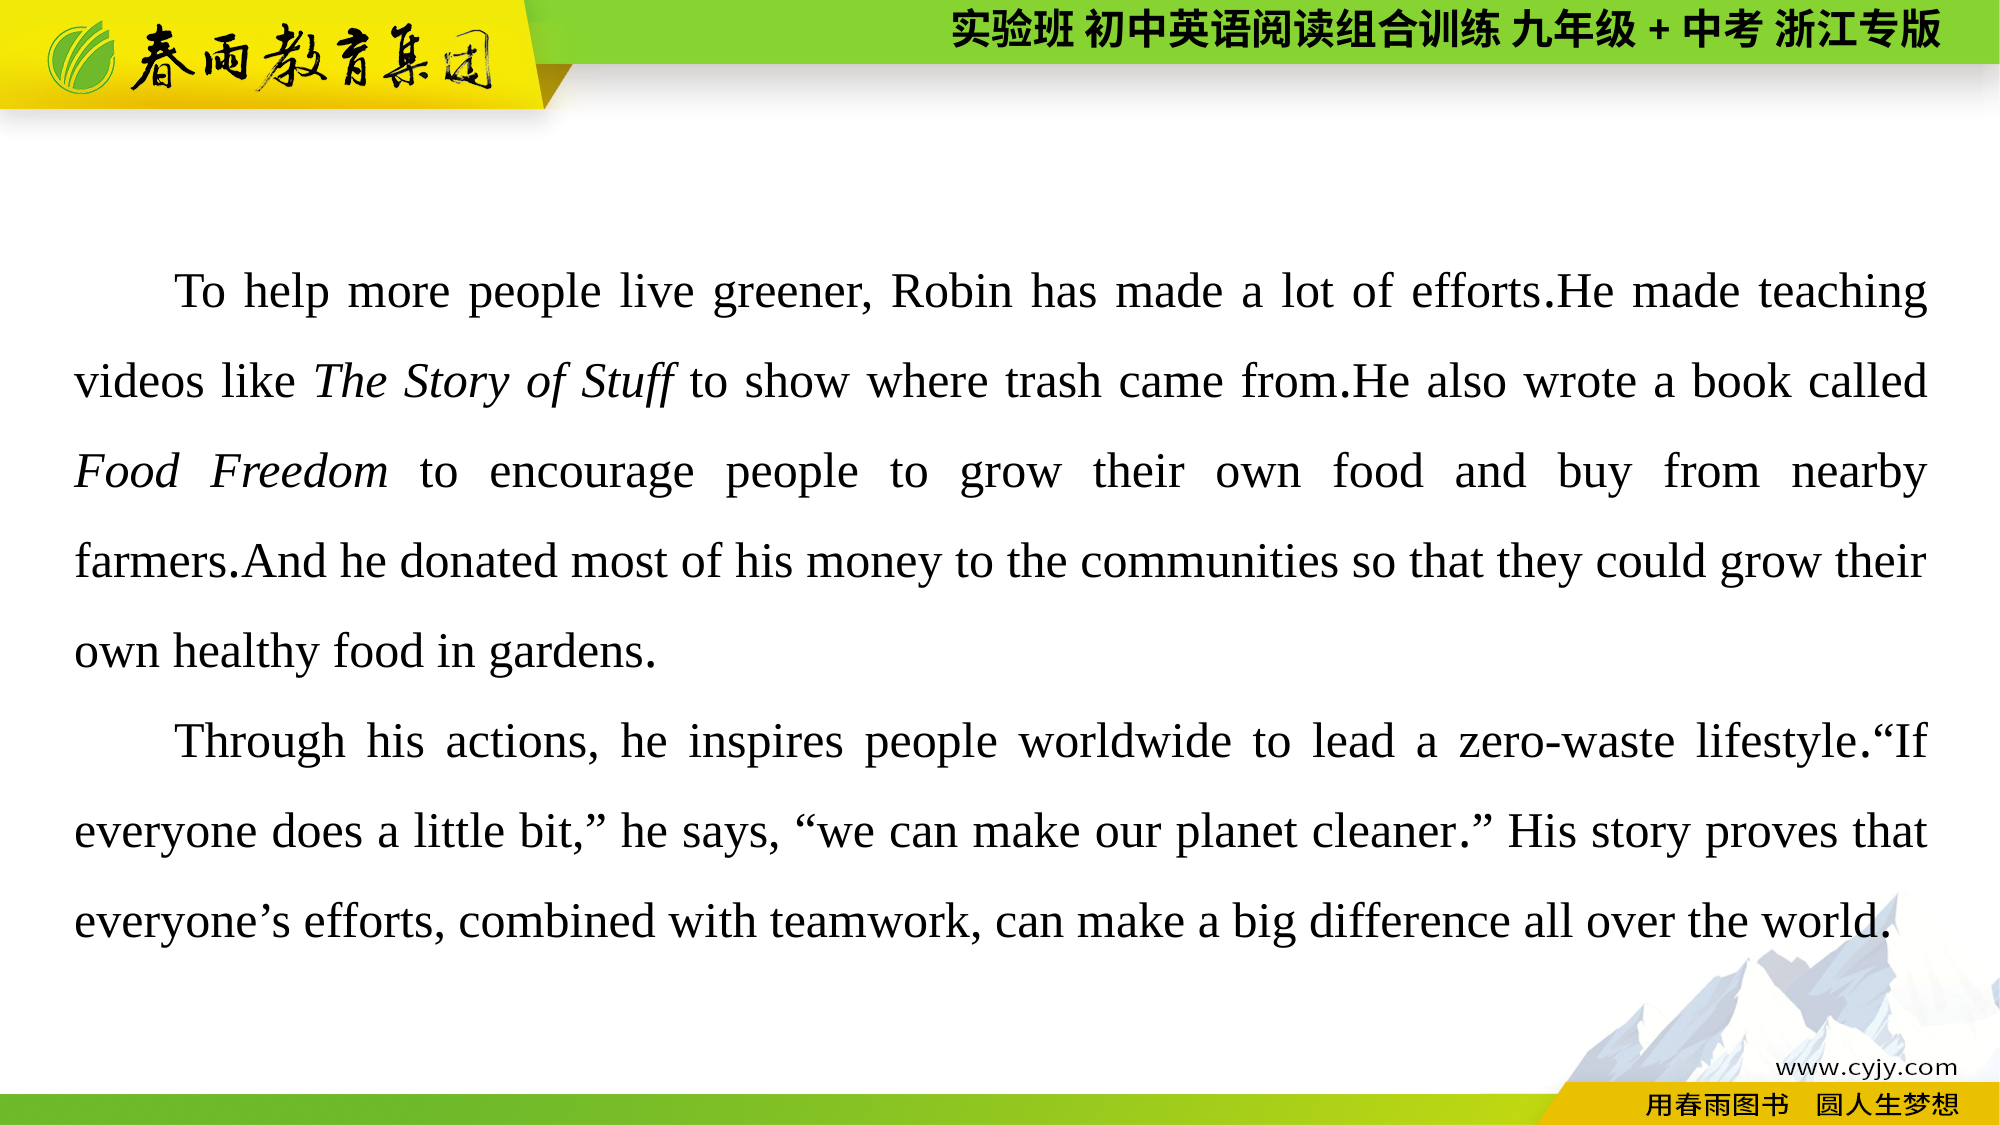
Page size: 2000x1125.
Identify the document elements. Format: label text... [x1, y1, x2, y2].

picture [0, 0, 2000, 1125]
list To help more people live greener, Robin has made a lot of efforts.He made teaching videos like The Story of Stuff to show where trash came from.He also wrote a book called Food Freedom to encourage people to grow their own food and buy from nearby farmers.And he donated most of his money to the communities so that they could grow their own healthy food in gardens. Through his actions, he inspires people worldwide to lead a zero-waste lifestyle.“If everyone does a little bit,” he says, “we can make our planet cleaner.” His story proves that everyone’s efforts, combined with teamwork, can make a big difference all over the world. [59, 219, 1944, 963]
